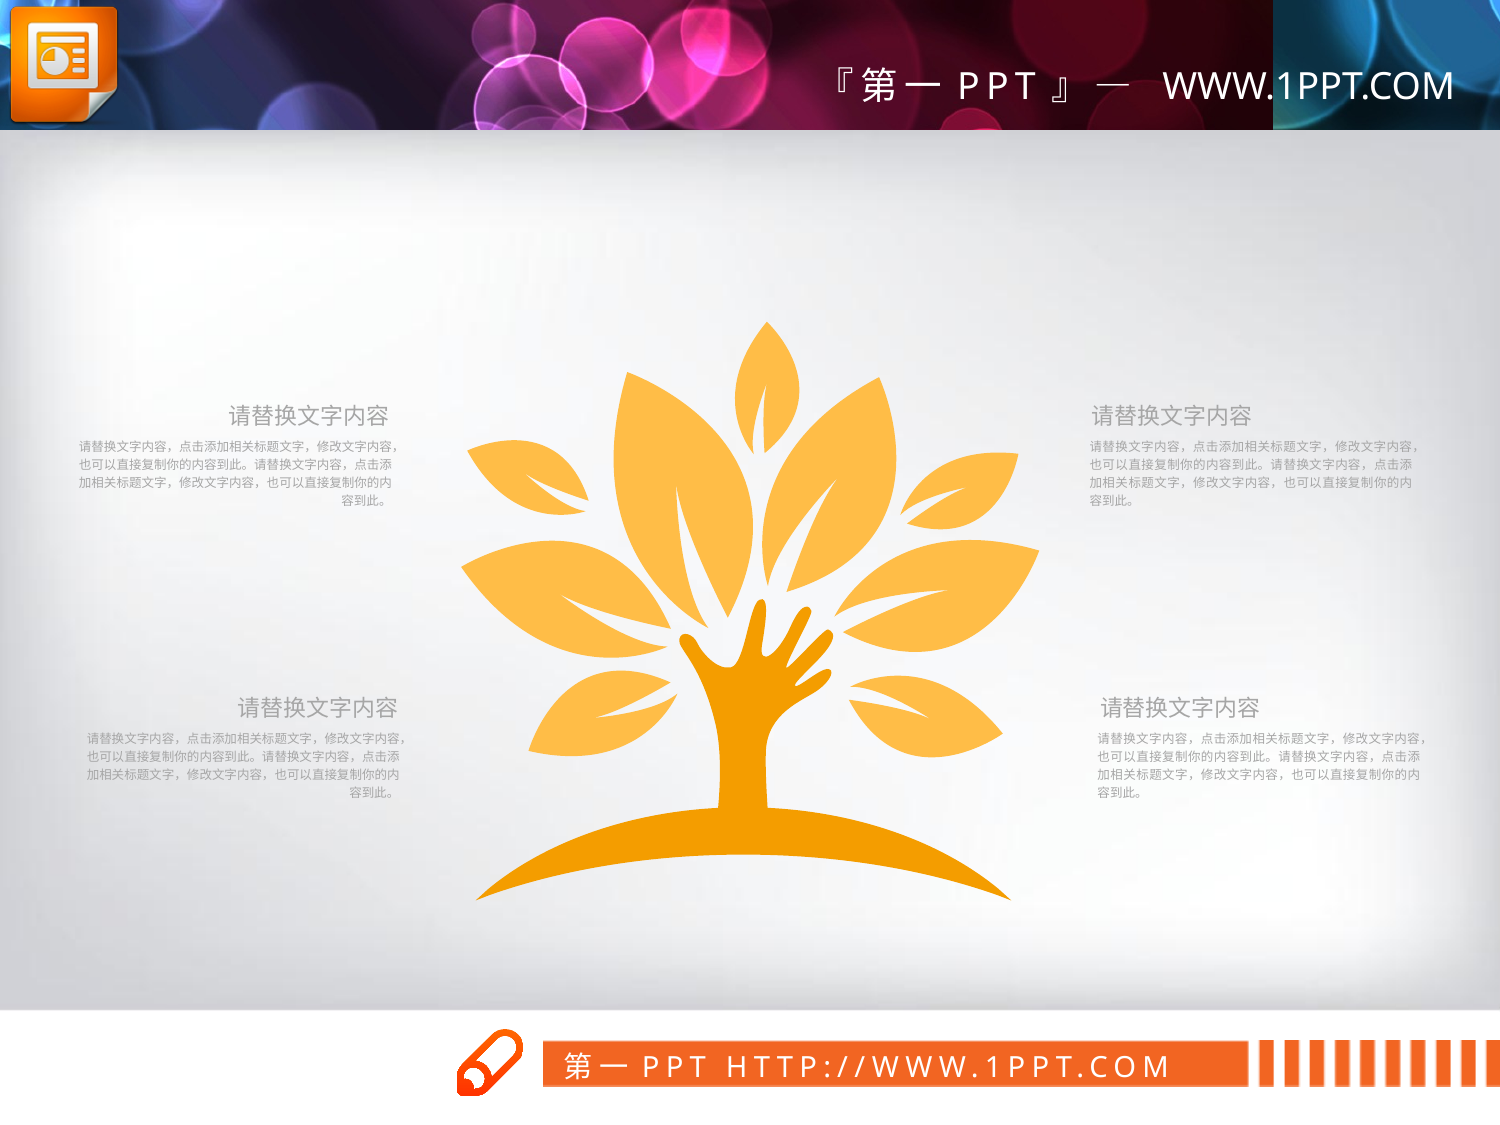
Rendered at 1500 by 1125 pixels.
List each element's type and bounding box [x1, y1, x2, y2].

text_box [1074, 388, 1428, 516]
text_box [1082, 680, 1436, 808]
text_box [53, 388, 407, 516]
picture [543, 1040, 1500, 1087]
text_box [61, 680, 415, 808]
picture [0, 0, 1500, 1012]
text_box [466, 326, 1046, 901]
